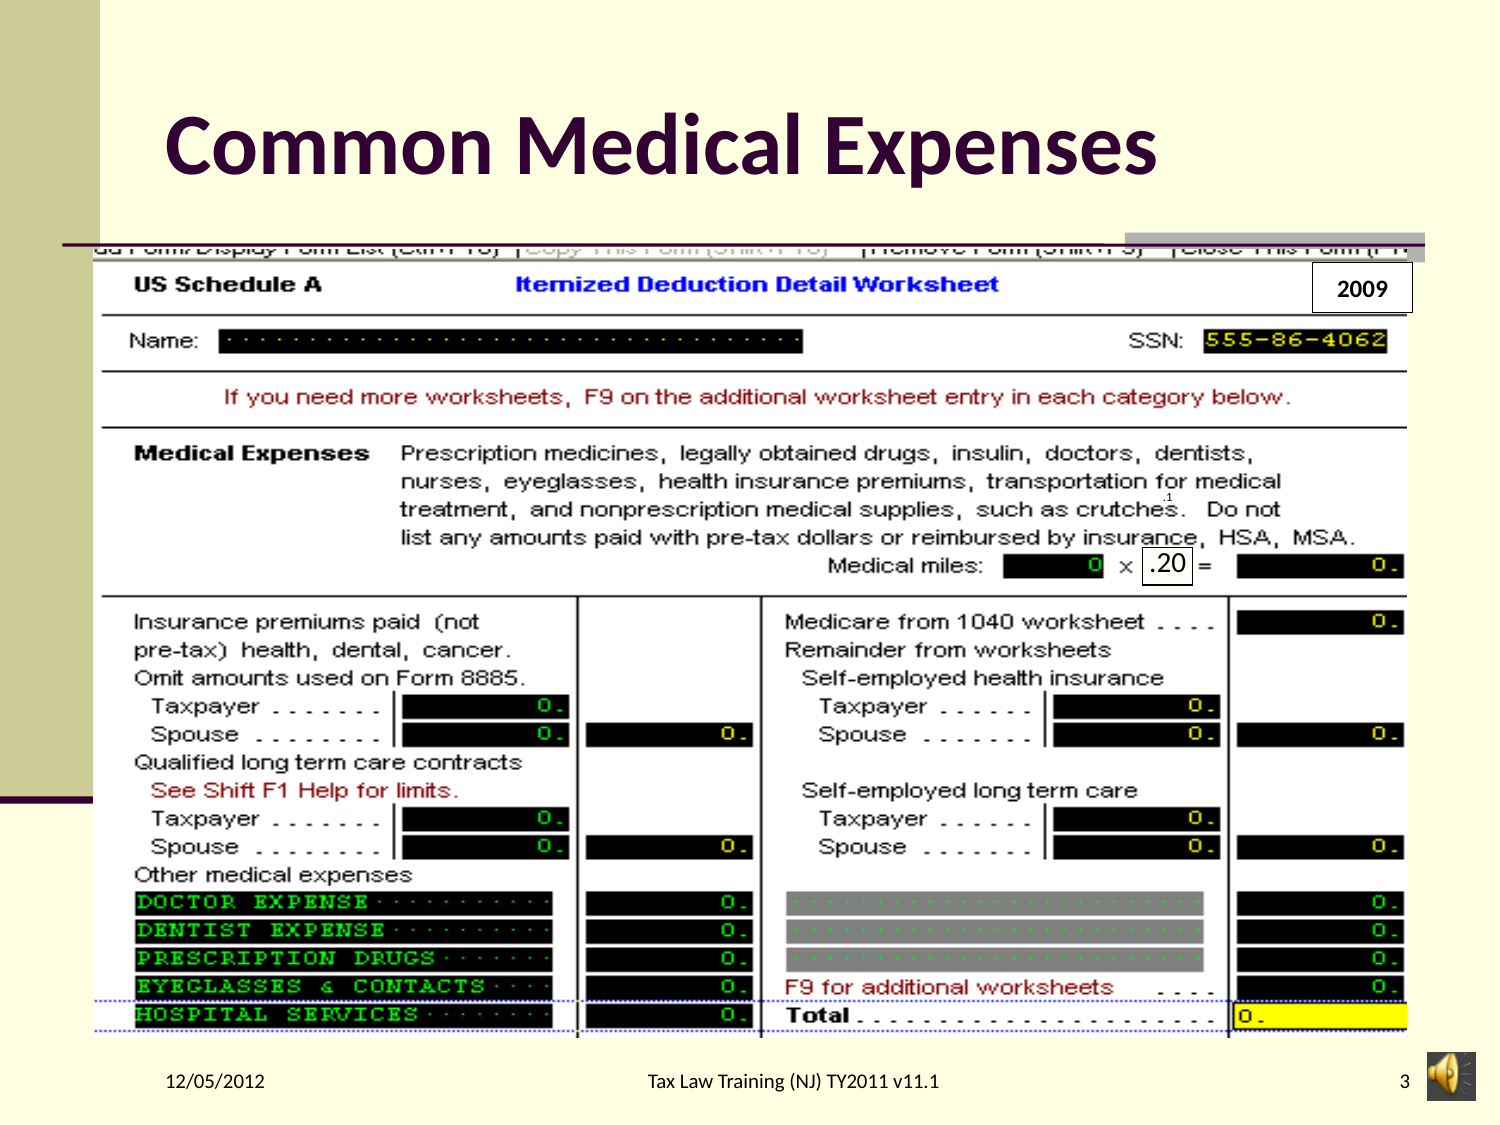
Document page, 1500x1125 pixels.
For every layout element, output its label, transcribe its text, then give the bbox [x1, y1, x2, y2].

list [93, 249, 1407, 1038]
footer Tax Law Training (NJ) TY2011 v11.1 [549, 1049, 1038, 1101]
slide_number 3 [1112, 1049, 1426, 1101]
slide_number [149, 1050, 476, 1101]
picture [1426, 1051, 1477, 1102]
title Common Medical Expenses [150, 45, 1425, 234]
